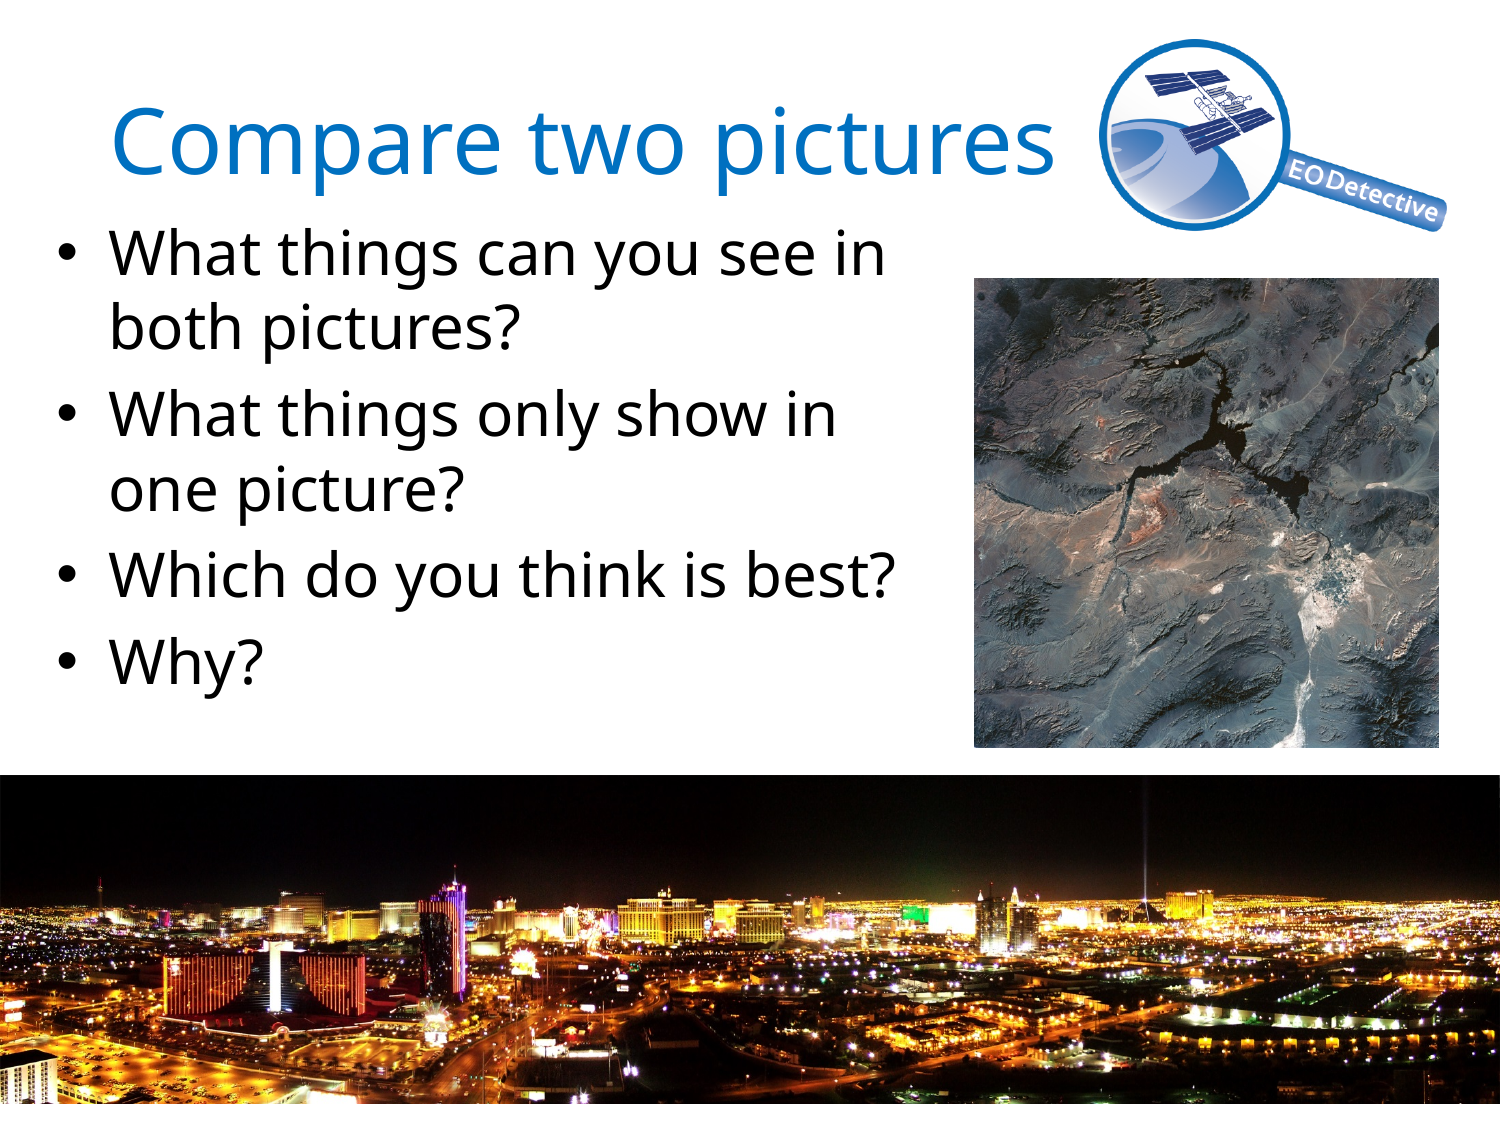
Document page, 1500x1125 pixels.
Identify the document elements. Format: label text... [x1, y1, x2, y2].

picture [1099, 39, 1447, 232]
picture [0, 774, 1500, 1104]
picture [973, 278, 1440, 748]
list What things can you see in both pictures? What things only show in one picture? Which do you think is best? Why? [41, 205, 916, 750]
title Compare two pictures [75, 45, 1093, 232]
